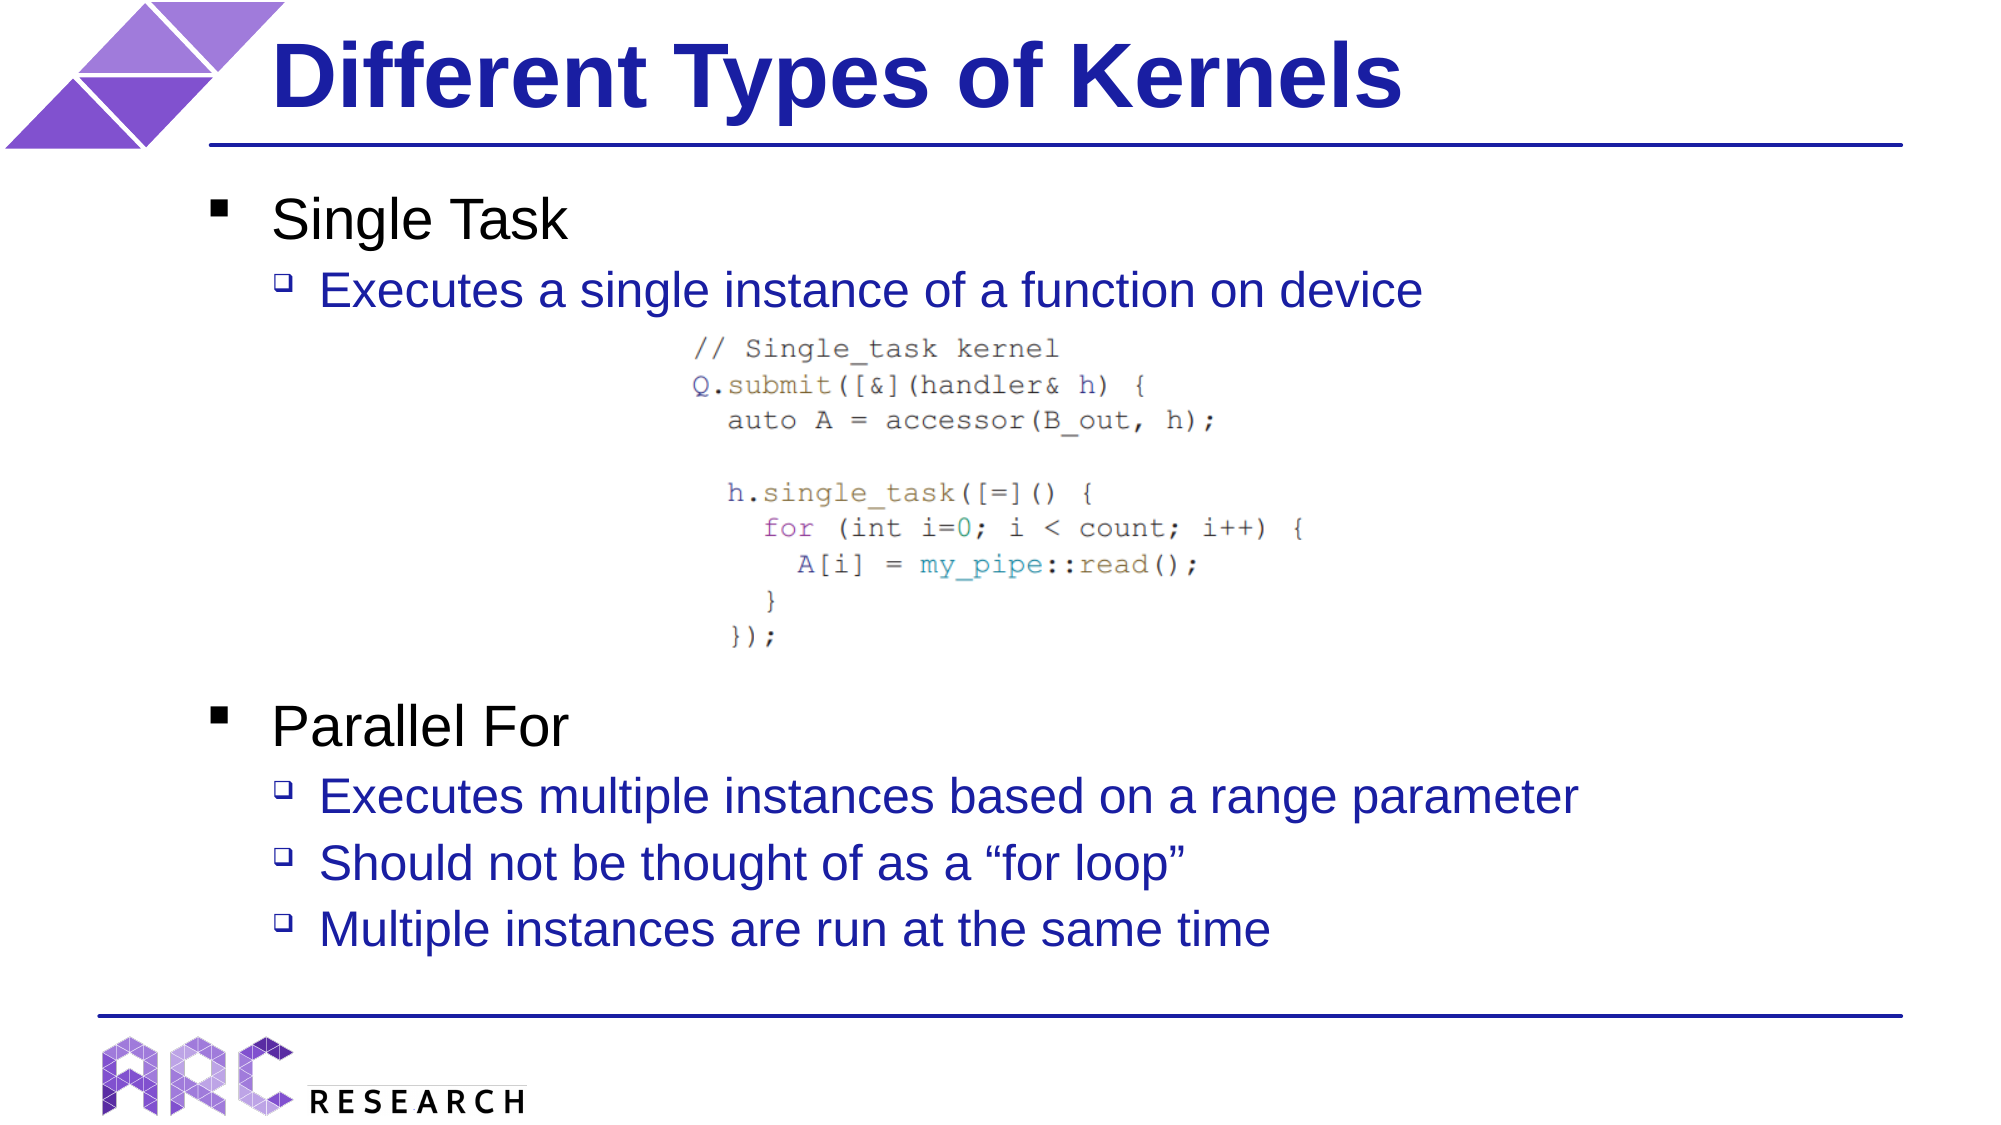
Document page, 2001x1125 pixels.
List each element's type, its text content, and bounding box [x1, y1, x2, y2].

picture [307, 1083, 527, 1116]
title Different Types of Kernels [249, 0, 1796, 143]
list Single Task Executes a single instance of a function on device Parallel For Executes multiple instances based on a range parameter Should not be thought of as a “for loop” Multiple instances are run at the same time [196, 180, 2000, 1015]
picture [640, 318, 1405, 654]
picture [99, 1036, 296, 1119]
